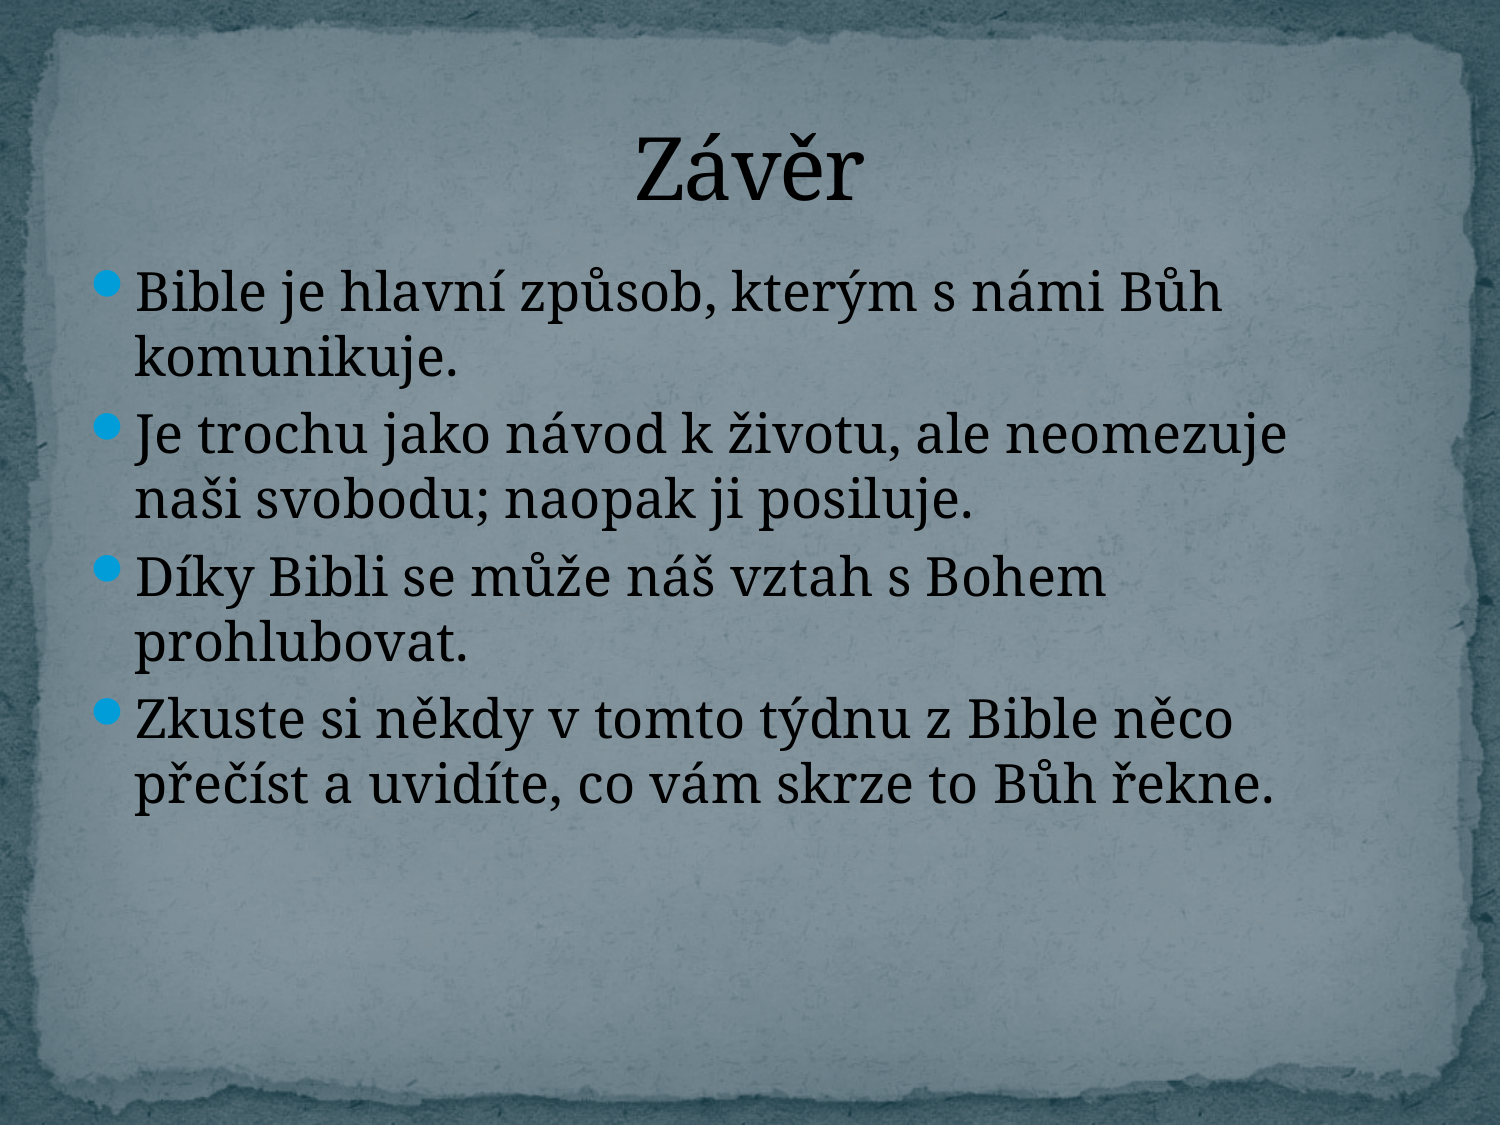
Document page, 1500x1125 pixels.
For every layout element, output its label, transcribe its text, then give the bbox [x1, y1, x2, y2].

title Závěr [74, 24, 1425, 225]
list Bible je hlavní způsob, kterým s námi Bůh komunikuje. Je trochu jako návod k životu, ale neomezuje naši svobodu; naopak ji posiluje. Díky Bibli se může náš vztah s Bohem prohlubovat. Zkuste si někdy v tomto týdnu z Bible něco přečíst a uvidíte, co vám skrze to Bůh řekne. [75, 249, 1425, 1000]
